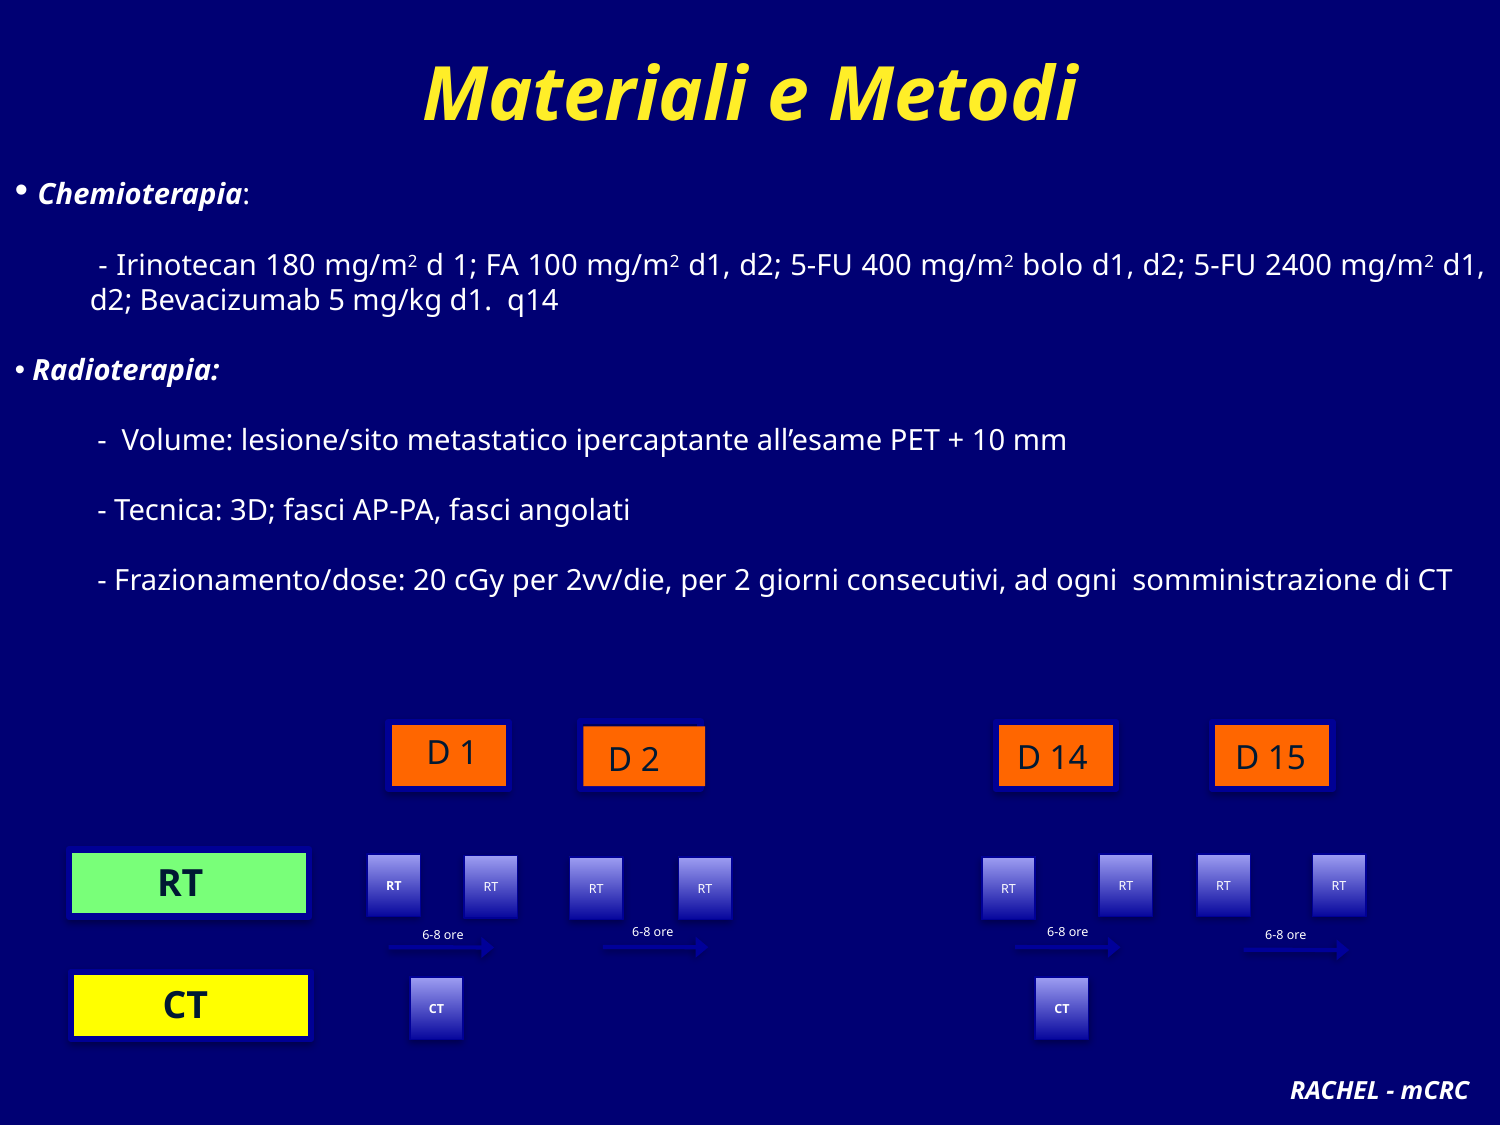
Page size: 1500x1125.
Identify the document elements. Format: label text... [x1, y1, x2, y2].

text_box 6-8 ore [617, 916, 689, 945]
text_box 6-8 ore [1032, 916, 1104, 945]
text_box RT [142, 851, 219, 912]
text_box [995, 721, 1117, 790]
text_box RT [678, 856, 733, 920]
text_box RT [1196, 853, 1251, 917]
text_box RT [569, 856, 624, 920]
text_box D 1 [411, 723, 494, 779]
text_box RT [981, 856, 1036, 920]
text_box Chemioterapia: - Irinotecan 180 mg/m2 d 1; FA 100 mg/m2 d1, d2; 5-FU 400 mg/m2 bolo d1, d2; 5-FU 2400 mg/m2 d1, d2; Bevacizumab 5 mg/kg d1. q14 Radioterapia: - Volume: lesione/sito metastatico ipercaptante all’esame PET + 10 mm - Tecnica: 3D; fasci AP-PA, fasci angolati - Frazionamento/dose: 20 cGy per 2vv/die, per 2 giorni consecutivi, ad ogni somministrazione di CT [0, 159, 1500, 649]
text_box D 14 [1002, 728, 1103, 784]
title Materiali e Metodi [0, 1, 1500, 159]
text_box RT [1312, 853, 1367, 917]
text_box D 15 [1220, 728, 1322, 784]
text_box RT [463, 855, 518, 919]
text_box D 2 [583, 726, 706, 787]
text_box RT [366, 853, 421, 917]
text_box [388, 721, 509, 790]
text_box [1212, 721, 1333, 790]
text_box [70, 971, 312, 1040]
text_box RACHEL - mCRC [1196, 1066, 1485, 1112]
text_box CT [147, 973, 224, 1034]
text_box CT [1034, 976, 1089, 1040]
text_box [68, 849, 310, 917]
text_box 6-8 ore [1250, 919, 1322, 946]
text_box [579, 721, 701, 789]
text_box CT [409, 976, 464, 1040]
text_box 6-8 ore [407, 919, 479, 945]
text_box RT [1098, 853, 1153, 917]
